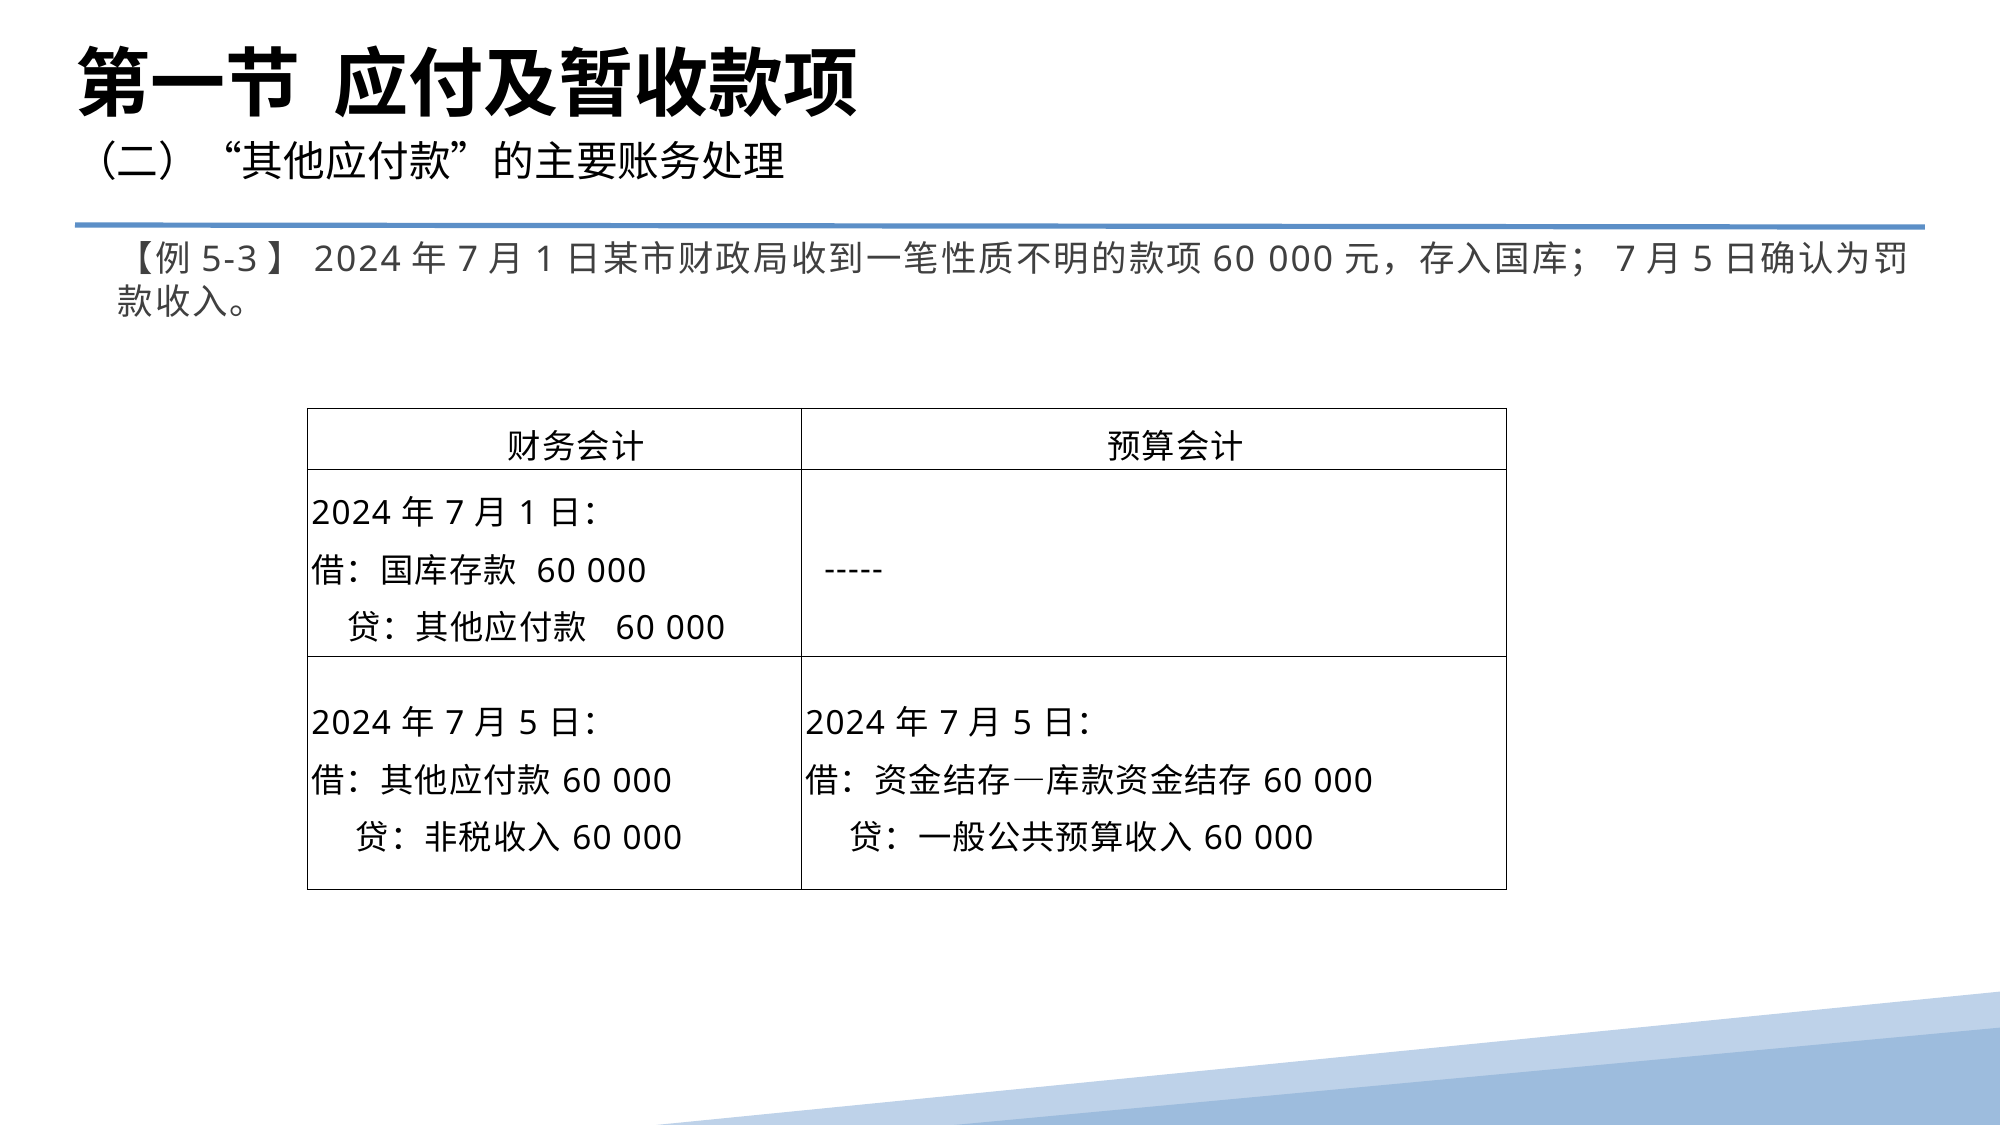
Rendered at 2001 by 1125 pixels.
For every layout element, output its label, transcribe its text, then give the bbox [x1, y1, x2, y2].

table_cell ----- [802, 470, 1506, 656]
text_box 【例5-3】2024年7月1日某市财政局收到一笔性质不明的款项60 000元，存入国库；7月5日确认为罚款收入。 [107, 252, 1958, 357]
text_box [74, 224, 1925, 228]
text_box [656, 991, 2000, 1125]
table_header 财务会计 [308, 409, 801, 469]
table_header 预算会计 [802, 409, 1506, 469]
table_cell 2024年7月5日： 借：其他应付款60 000 贷：非税收入60 000 [308, 657, 801, 889]
table_cell 2024年7月5日： 借：资金结存―库款资金结存60 000 贷：一般公共预算收入60 000 [802, 657, 1506, 889]
text_box 第一节 应付及暂收款项 [75, 24, 1925, 124]
table_cell 2024年7月1日： 借：国库存款 60 000 贷：其他应付款 60 000 [308, 470, 801, 656]
text_box （二）“其他应付款”的主要账务处理 [75, 124, 1925, 200]
